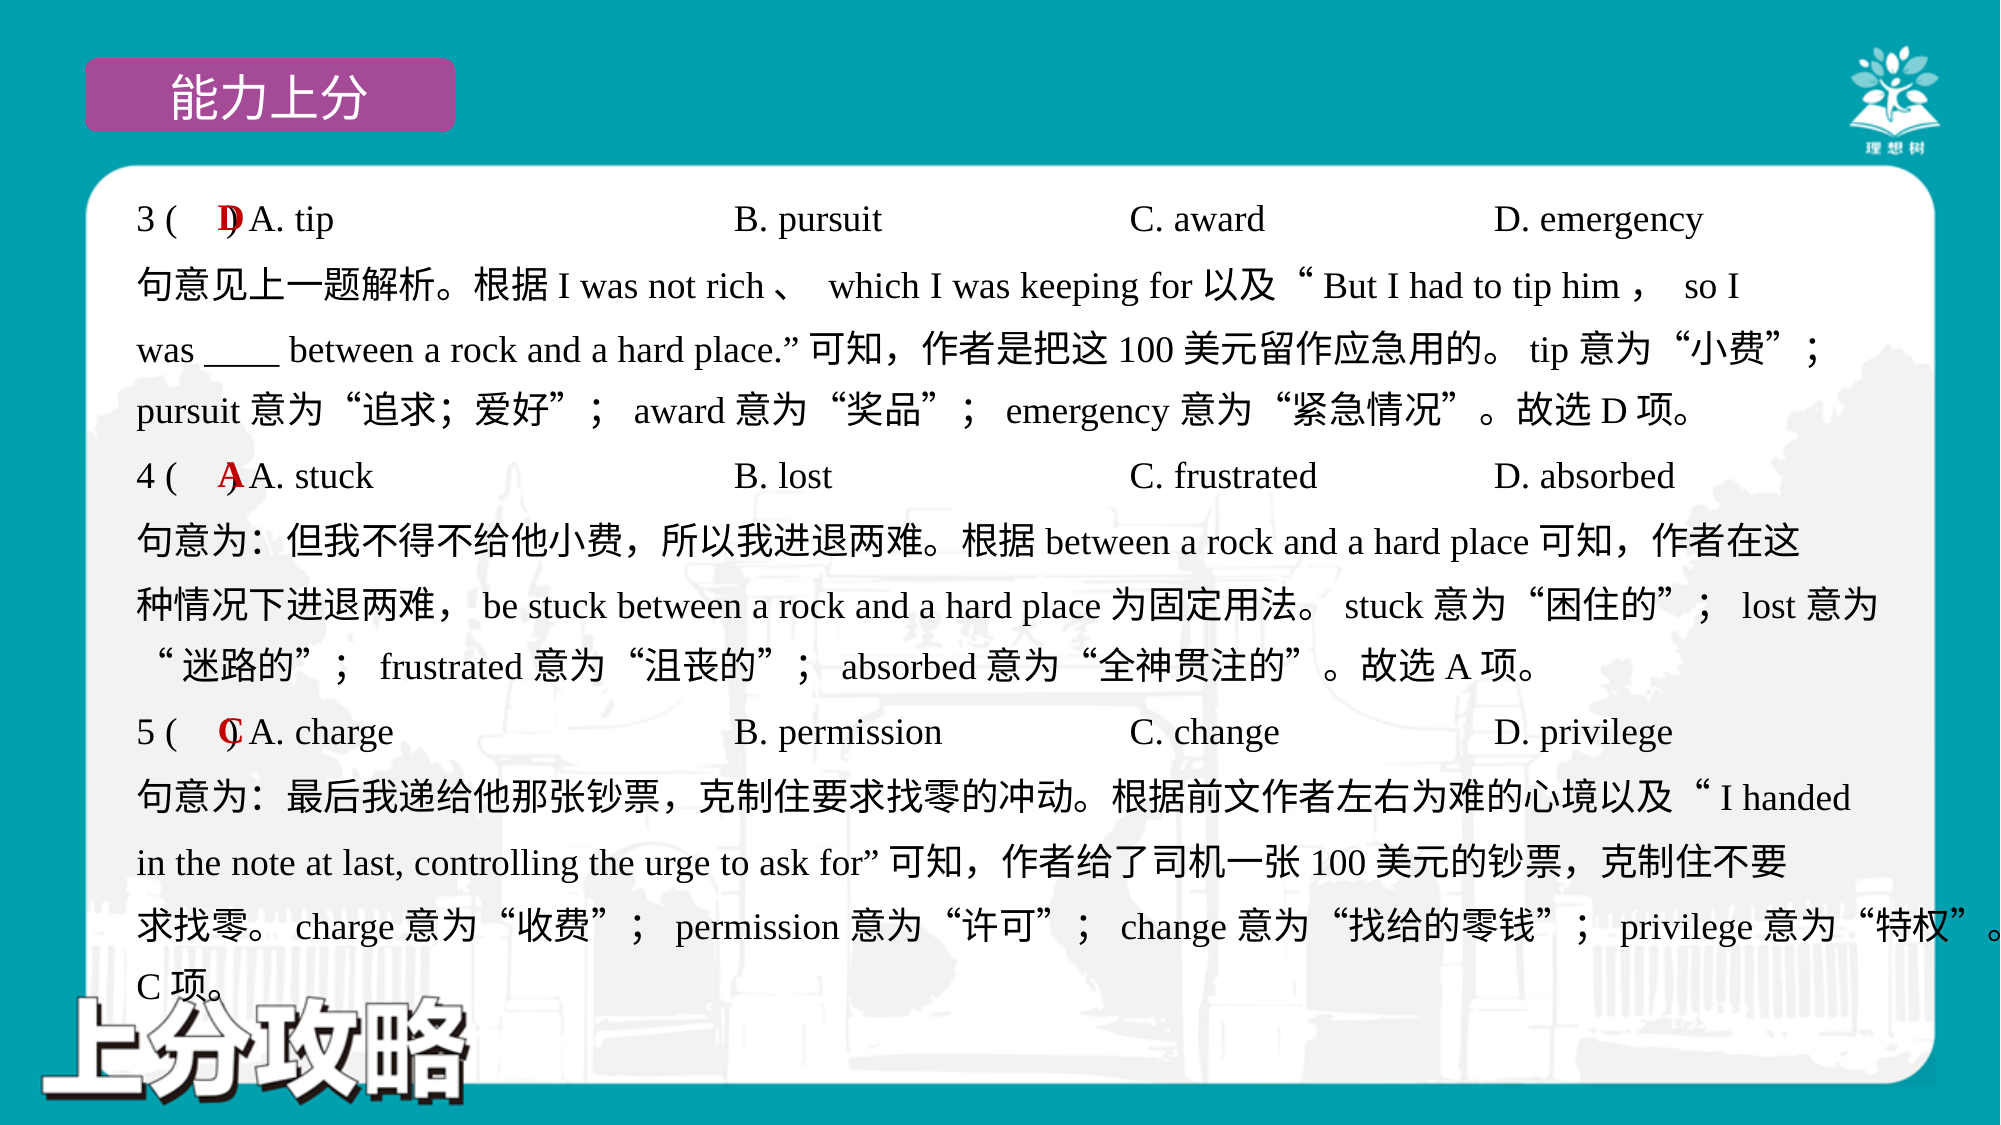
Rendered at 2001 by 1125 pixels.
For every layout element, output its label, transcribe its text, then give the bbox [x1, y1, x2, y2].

text_box 3 ( ) A. tip B. pursuit C. award D. emergency [136, 176, 204, 233]
text_box A [204, 432, 259, 490]
text_box D [204, 175, 259, 233]
picture [0, 0, 2000, 1125]
text_box 5 ( ) A. charge B. permission C. change D. privilege [259, 689, 1865, 746]
text_box 句意为：最后我递给他那张钞票，克制住要求找零的冲动。根据前文作者左右为难的心境以及“I handed in the note at last, controlling the urge to ask for”可知，作者给了司机一张100美元的钞票，克制住不要 求找零。charge意为“收费”；permission意为“许可”；change意为“找给的零钱”；privilege意为“特权”。故选 C项。 [136, 753, 1865, 1002]
text_box 句意为：但我不得不给他小费，所以我进退两难。根据between a rock and a hard place可知，作者在这 种情况下进退两难，be stuck between a rock and a hard place为固定用法。stuck意为“困住的”；lost意为 “迷路的”；frustrated意为“沮丧的”；absorbed意为“全神贯注的”。故选A项。 [136, 497, 1865, 682]
text_box 4 ( ) A. stuck B. lost C. frustrated D. absorbed [259, 433, 1865, 490]
text_box 句意见上一题解析。根据I was not rich、 which I was keeping for以及“But I had to tip him， so I was ____ between a rock and a hard place.”可知，作者是把这100美元留作应急用的。tip意为“小费”； pursuit意为“追求；爱好”；award意为“奖品”；emergency意为“紧急情况”。故选D项。 [136, 241, 1865, 426]
text_box 4 ( ) A. stuck B. lost C. frustrated D. absorbed [136, 433, 204, 490]
text_box 5 ( ) A. charge B. permission C. change D. privilege [136, 689, 204, 746]
text_box C [204, 688, 259, 746]
text_box 3 ( ) A. tip B. pursuit C. award D. emergency [259, 176, 1865, 233]
